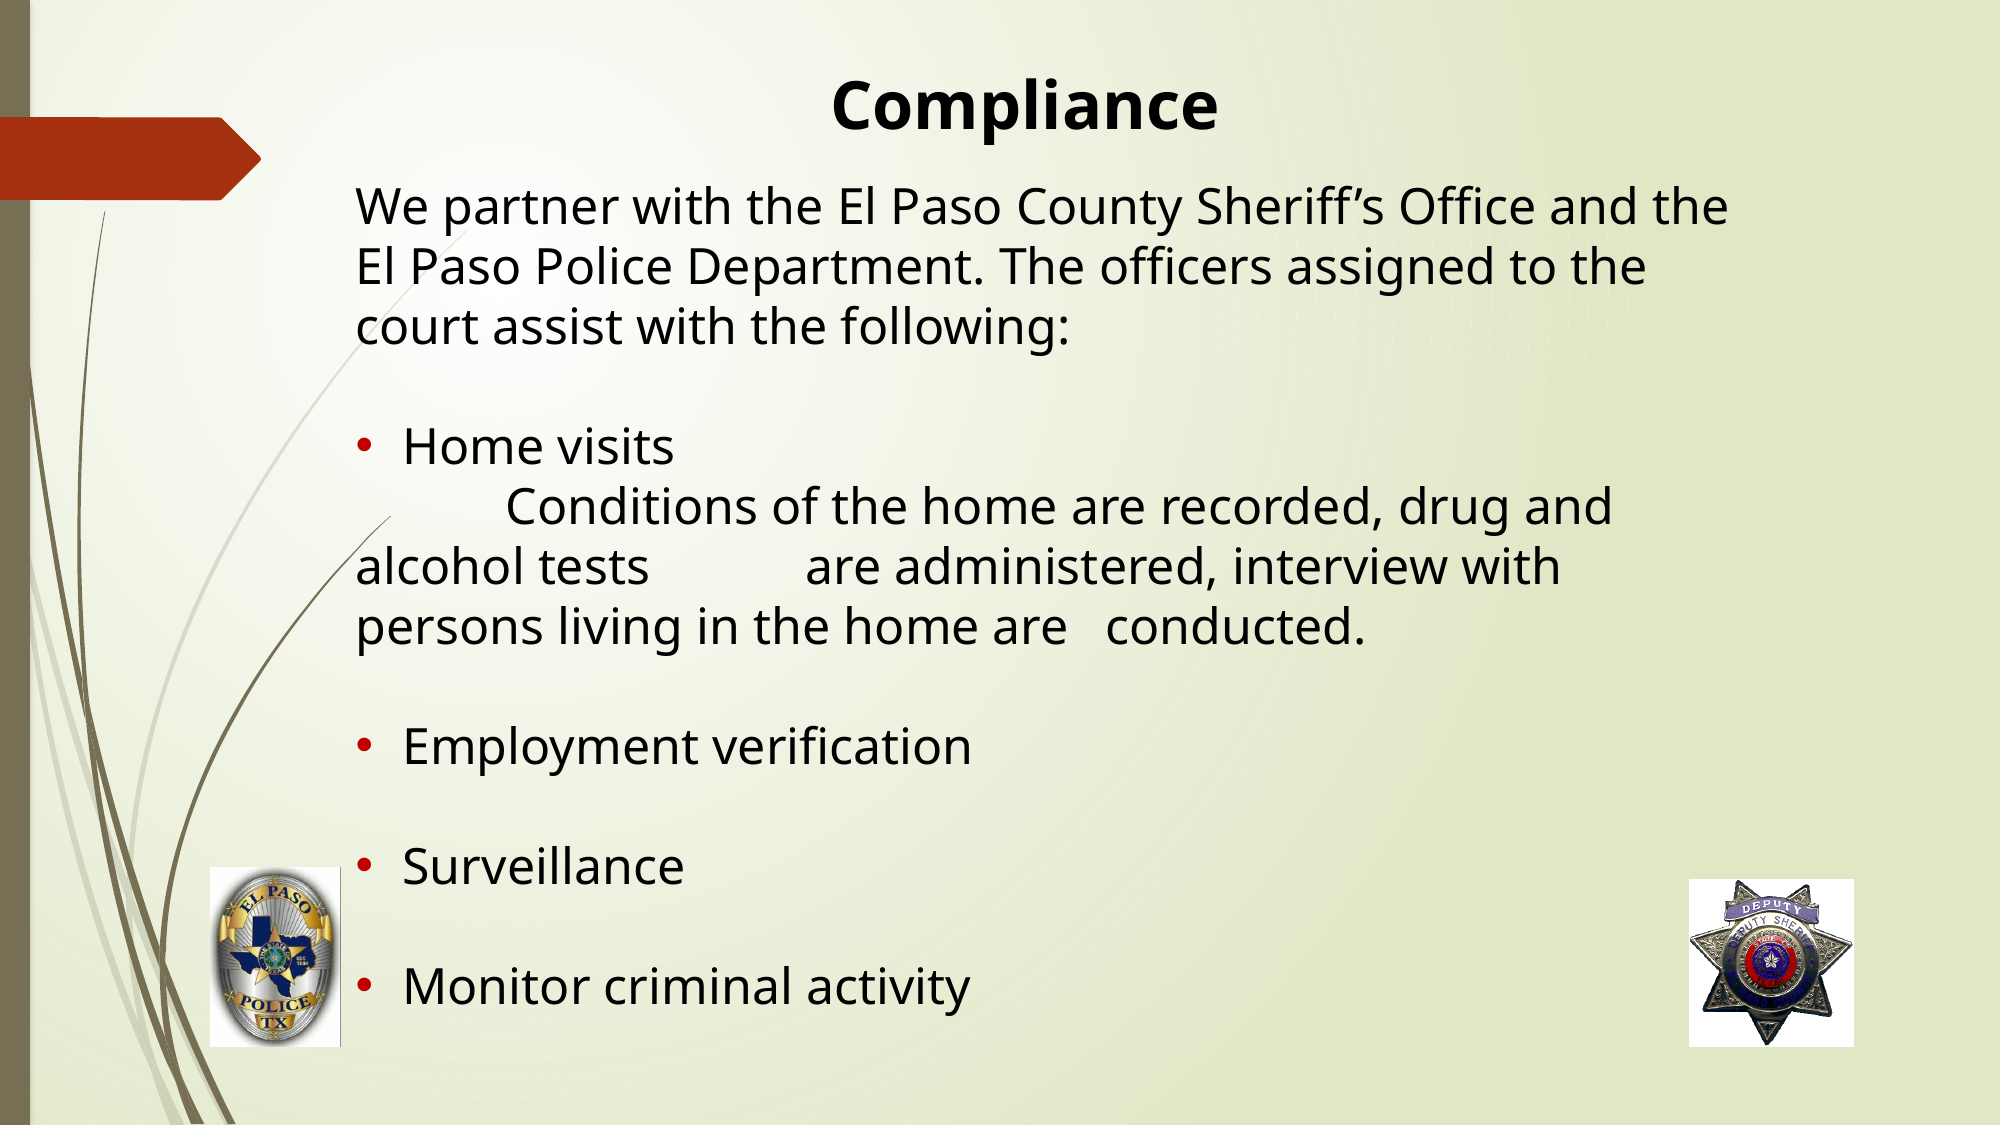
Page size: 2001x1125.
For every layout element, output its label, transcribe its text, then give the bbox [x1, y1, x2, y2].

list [210, 867, 342, 1047]
text_box We partner with the El Paso County Sheriff’s Office and the El Paso Police Department. The officers assigned to the court assist with the following: Home visits Conditions of the home are recorded, drug and alcohol tests are administered, interview with persons living in the home are conducted. Employment verification Surveillance Monitor criminal activity [340, 167, 1772, 1125]
text_box Compliance [378, 55, 1690, 151]
picture [1688, 879, 1854, 1047]
